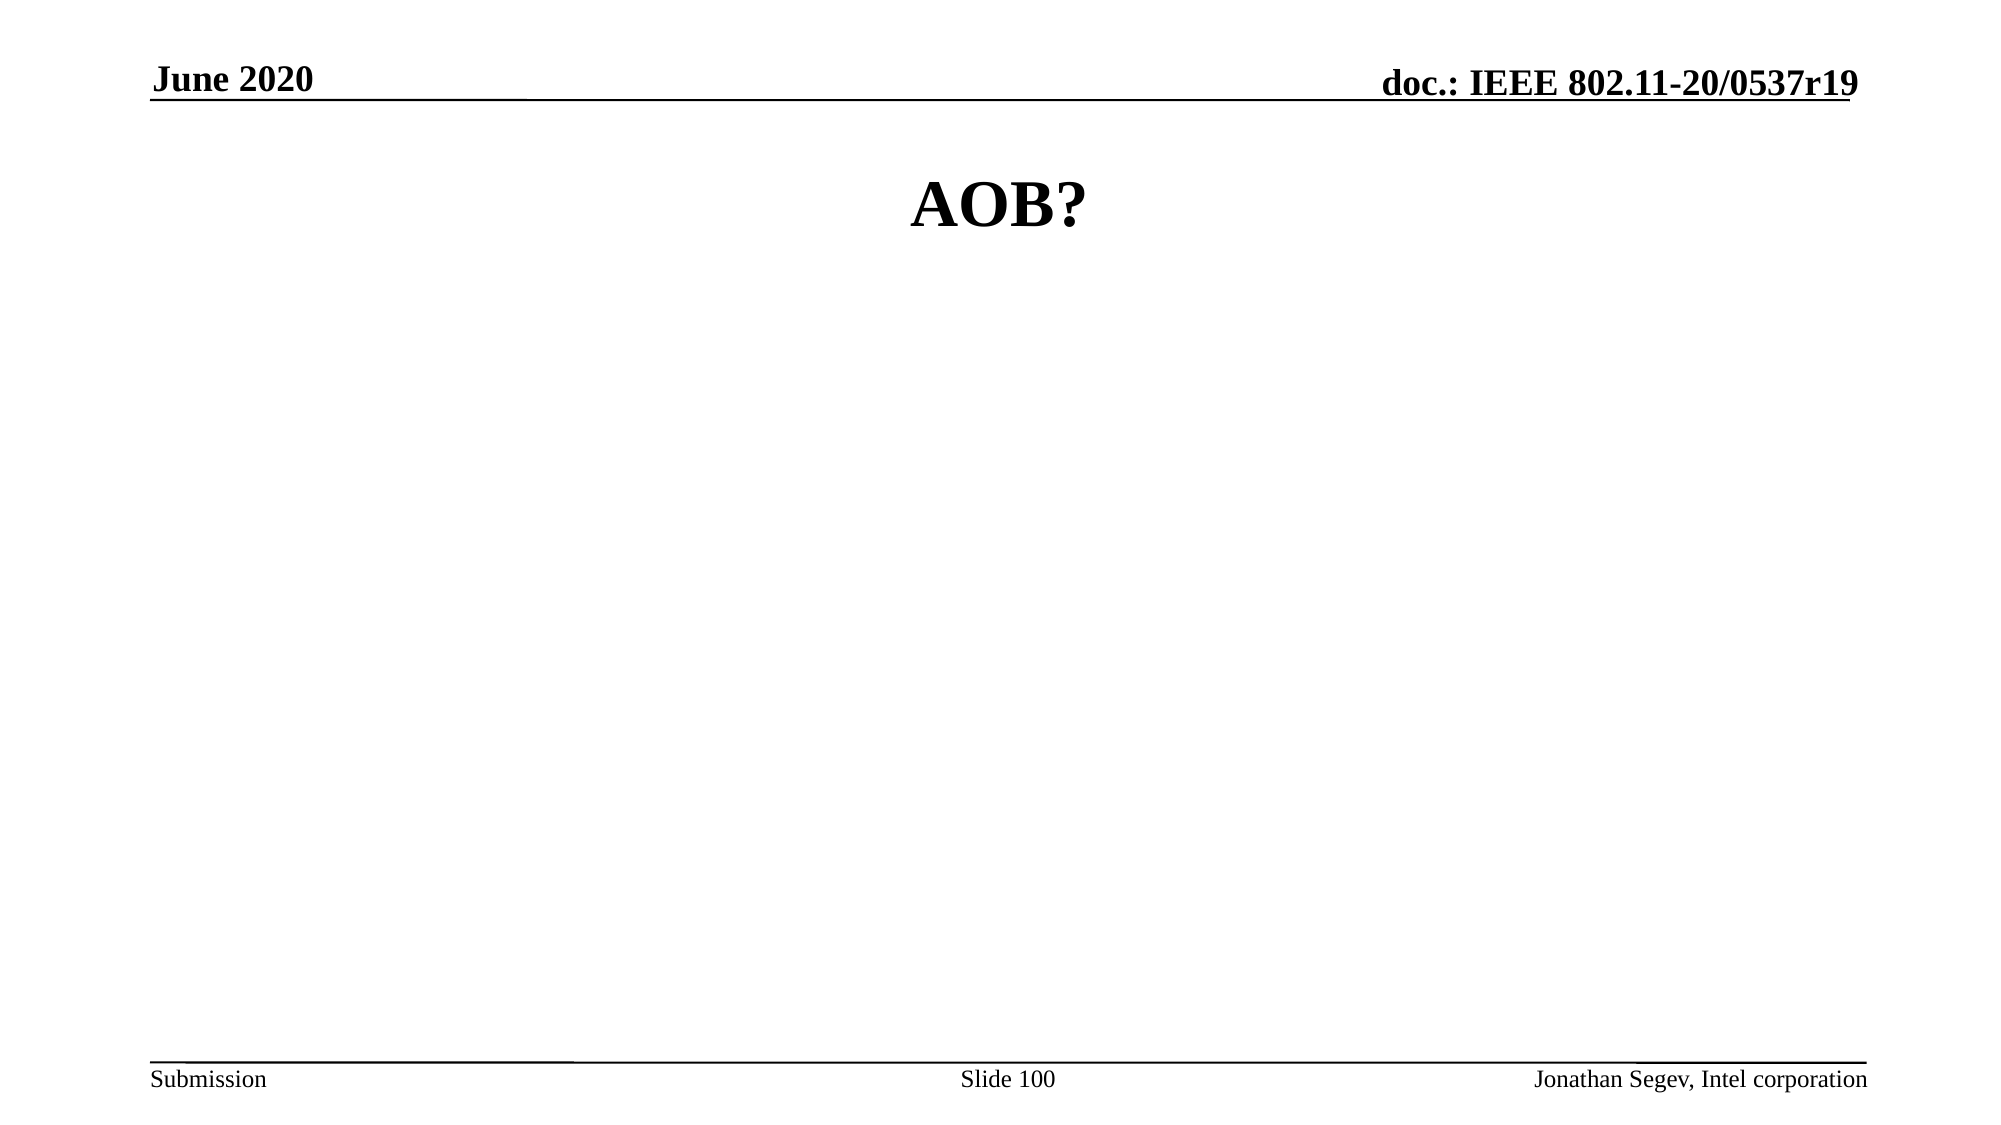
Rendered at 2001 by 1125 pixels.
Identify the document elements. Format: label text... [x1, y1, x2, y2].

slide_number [152, 54, 563, 100]
slide_number Slide 100 [950, 1061, 1067, 1123]
footer Jonathan Segev, Intel corporation [1171, 1061, 1869, 1093]
title AOB? [149, 112, 1850, 288]
